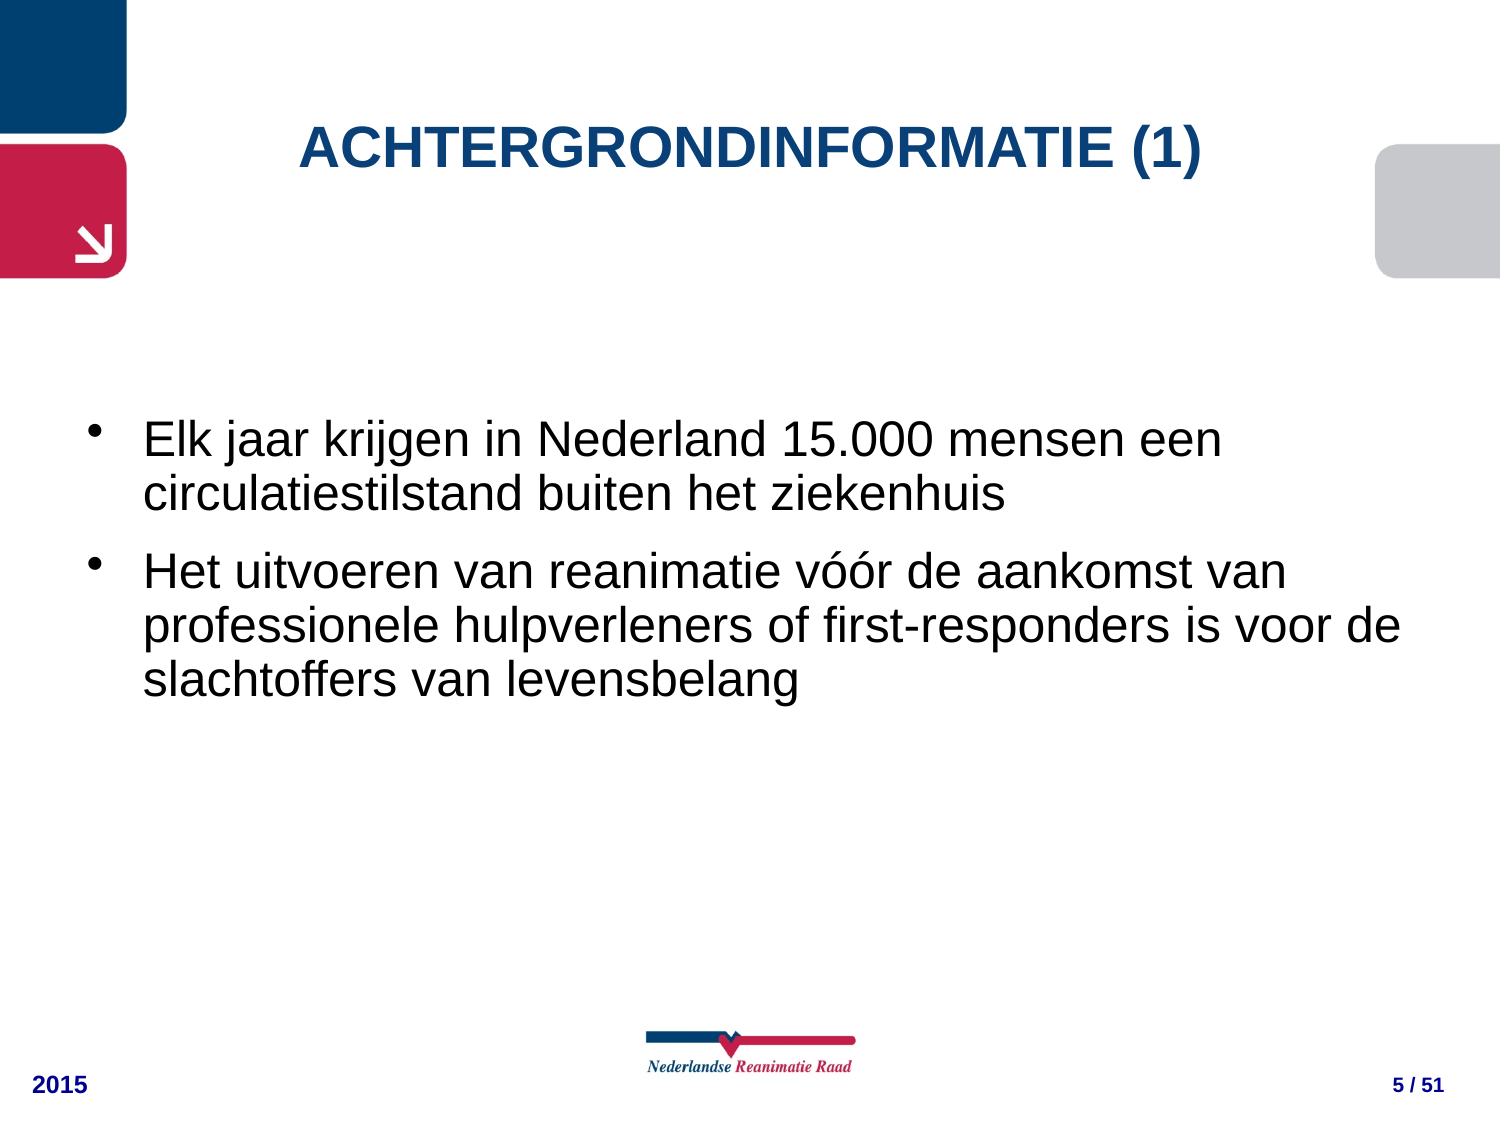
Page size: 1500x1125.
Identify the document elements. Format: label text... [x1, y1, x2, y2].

picture [0, 0, 1500, 1125]
text_box ACHTERGRONDINFORMATIE (1) [33, 101, 1468, 177]
list Elk jaar krijgen in Nederland 15.000 mensen een circulatiestilstand buiten het ziekenhuis Het uitvoeren van reanimatie vóór de aankomst van professionele hulpverleners of first-responders is voor de slachtoffers van levensbelang [71, 405, 1430, 753]
